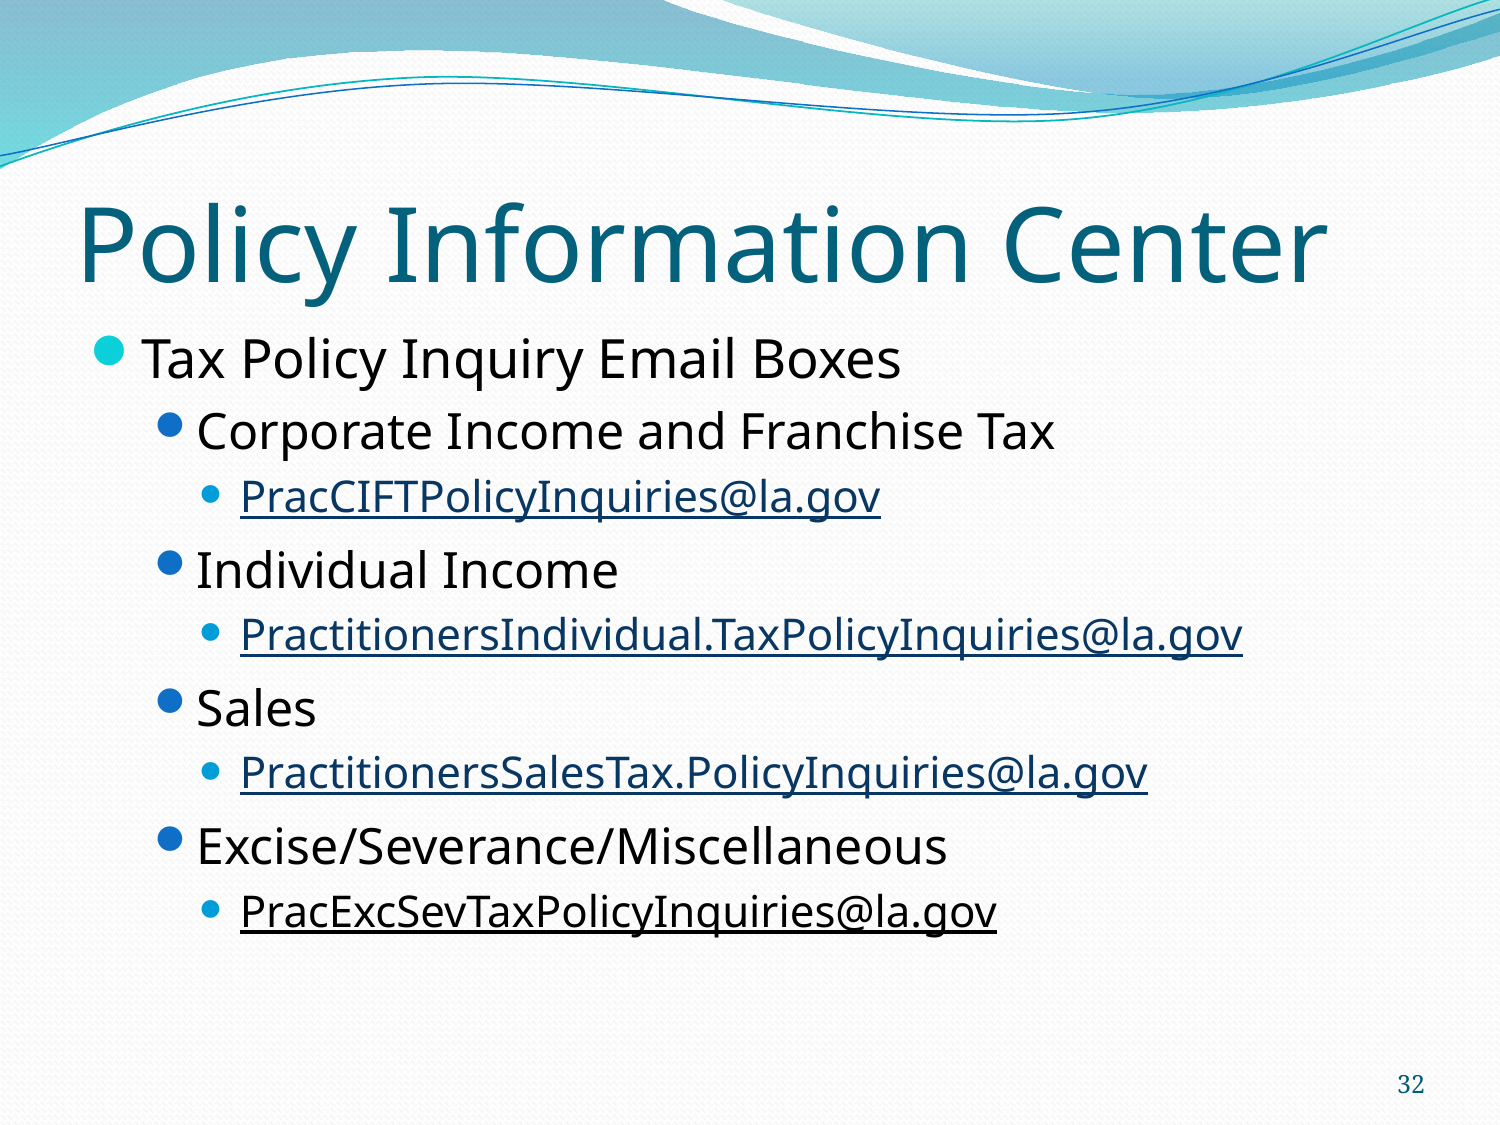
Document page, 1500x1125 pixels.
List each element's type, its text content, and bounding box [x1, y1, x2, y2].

title Policy Information Center [75, 115, 1425, 303]
list Tax Policy Inquiry Email Boxes Corporate Income and Franchise Tax PracCIFTPolicyInquiries@la.gov Individual Income PractitionersIndividual.TaxPolicyInquiries@la.gov Sales PractitionersSalesTax.PolicyInquiries@la.gov Excise/Severance/Miscellaneous PracExcSevTaxPolicyInquiries@la.gov [75, 317, 1425, 1038]
slide_number 32 [1299, 1042, 1425, 1103]
